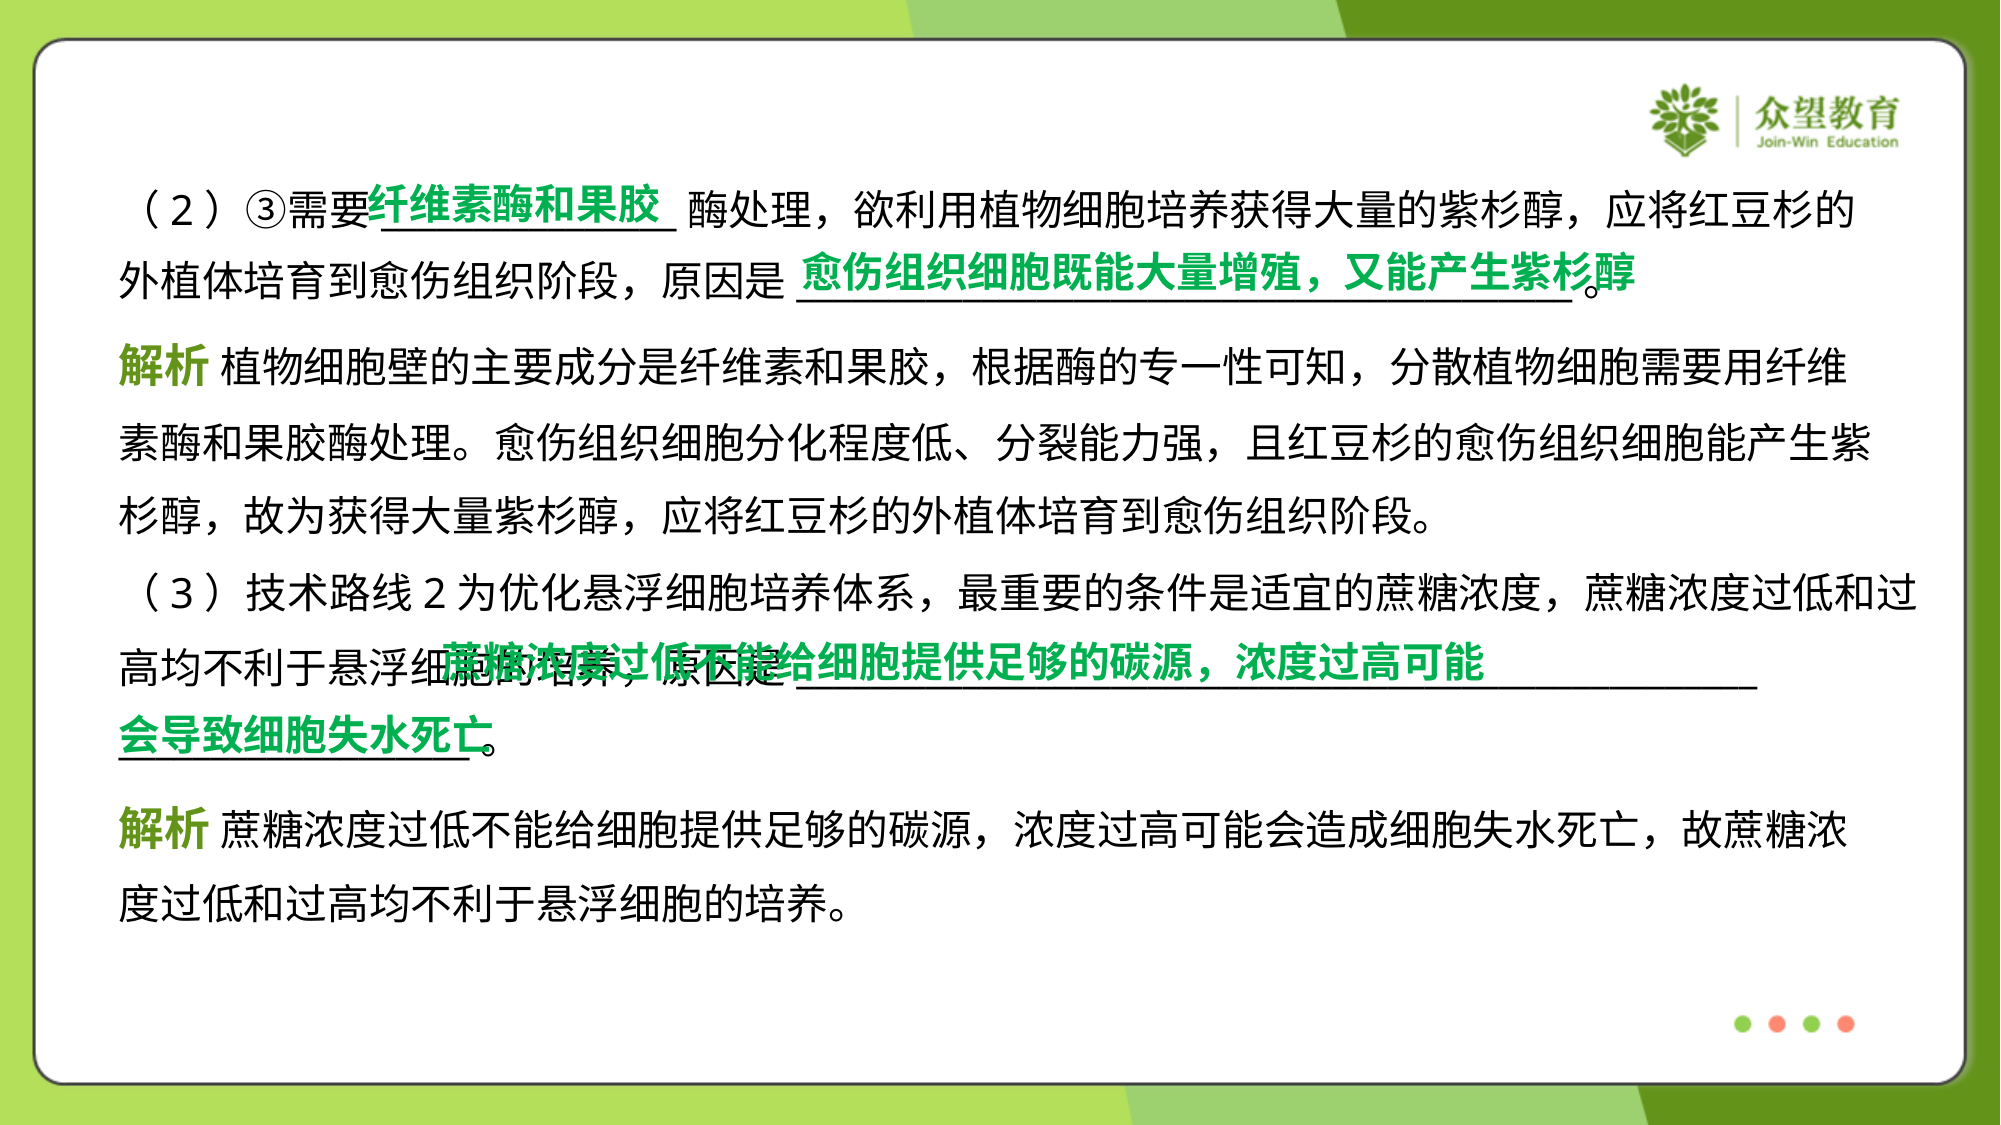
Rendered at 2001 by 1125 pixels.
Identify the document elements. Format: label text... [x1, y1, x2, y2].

text_box 蔗糖浓度过低不能给细胞提供足够的碳源，浓度过高可能 会导致细胞失水死亡 [118, 610, 1882, 751]
text_box （3）技术路线2为优化悬浮细胞培养体系，最重要的条件是适宜的蔗糖浓度，蔗糖浓度过低和过 高均不利于悬浮细胞的培养，原因是____________________________________________________ ___________________。 [118, 541, 1883, 755]
text_box 解析 植物细胞壁的主要成分是纤维素和果胶，根据酶的专一性可知，分散植物细胞需要用纤维 素酶和果胶酶处理。愈伤组织细胞分化程度低、分裂能力强，且红豆杉的愈伤组织细胞能产生紫 杉醇，故为获得大量紫杉醇，应将红豆杉的外植体培育到愈伤组织阶段。 [118, 314, 1883, 533]
text_box 解析 蔗糖浓度过低不能给细胞提供足够的碳源，浓度过高可能会造成细胞失水死亡，故蔗糖浓 度过低和过高均不利于悬浮细胞的培养。 [118, 771, 1883, 921]
text_box （2）③需要________________酶处理，欲利用植物细胞培养获得大量的紫杉醇，应将红豆杉的 外植体培育到愈伤组织阶段，原因是__________________________________________。 [118, 158, 1883, 298]
picture [0, 0, 2000, 1125]
text_box 纤维素酶和果胶 [352, 152, 675, 220]
text_box 愈伤组织细胞既能大量增殖，又能产生紫杉醇 [786, 224, 1651, 289]
